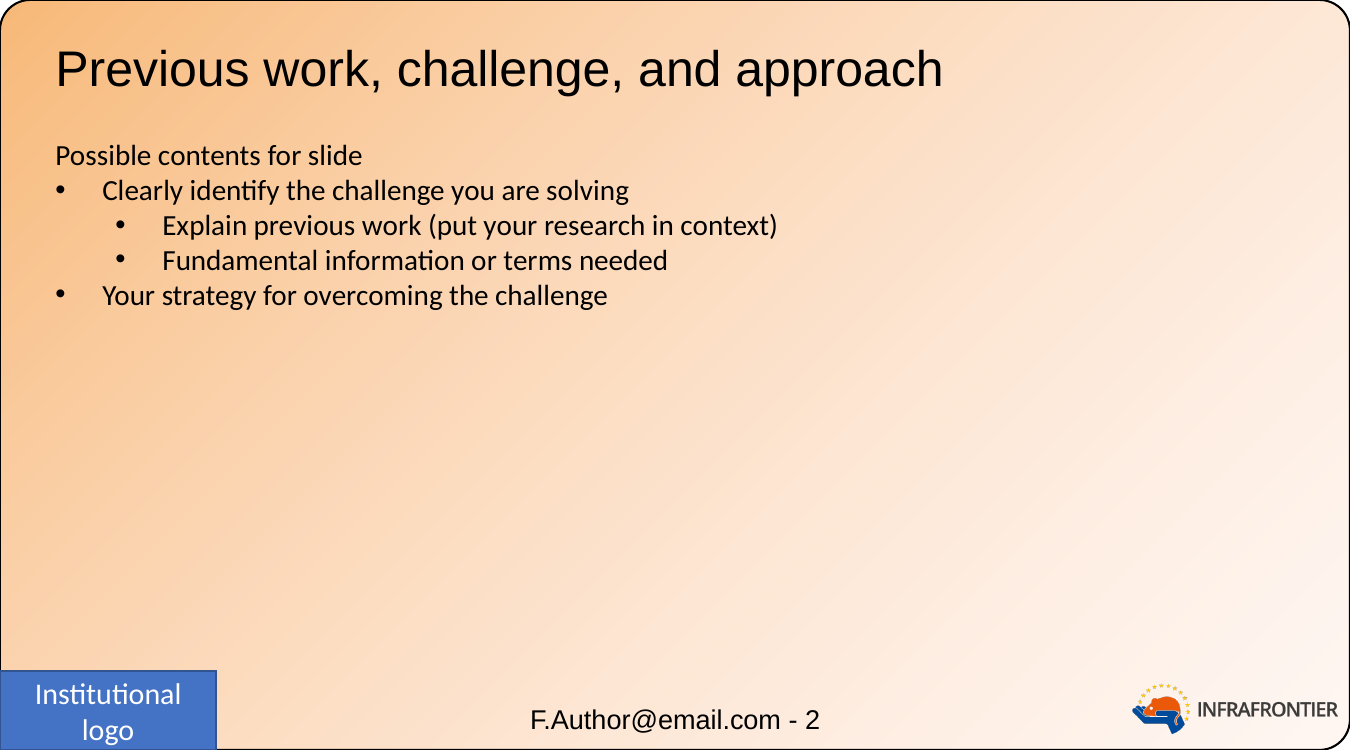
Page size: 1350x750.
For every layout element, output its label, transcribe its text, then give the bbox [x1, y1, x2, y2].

picture [1111, 667, 1350, 750]
text_box F.Author@email.com - 2 [474, 695, 876, 743]
text_box Previous work, challenge, and approach [40, 29, 1302, 104]
text_box Possible contents for slide Clearly identify the challenge you are solving Explain previous work (put your research in context) Fundamental information or terms needed Your strategy for overcoming the challenge [40, 129, 1302, 319]
text_box Institutional logo [0, 670, 217, 750]
